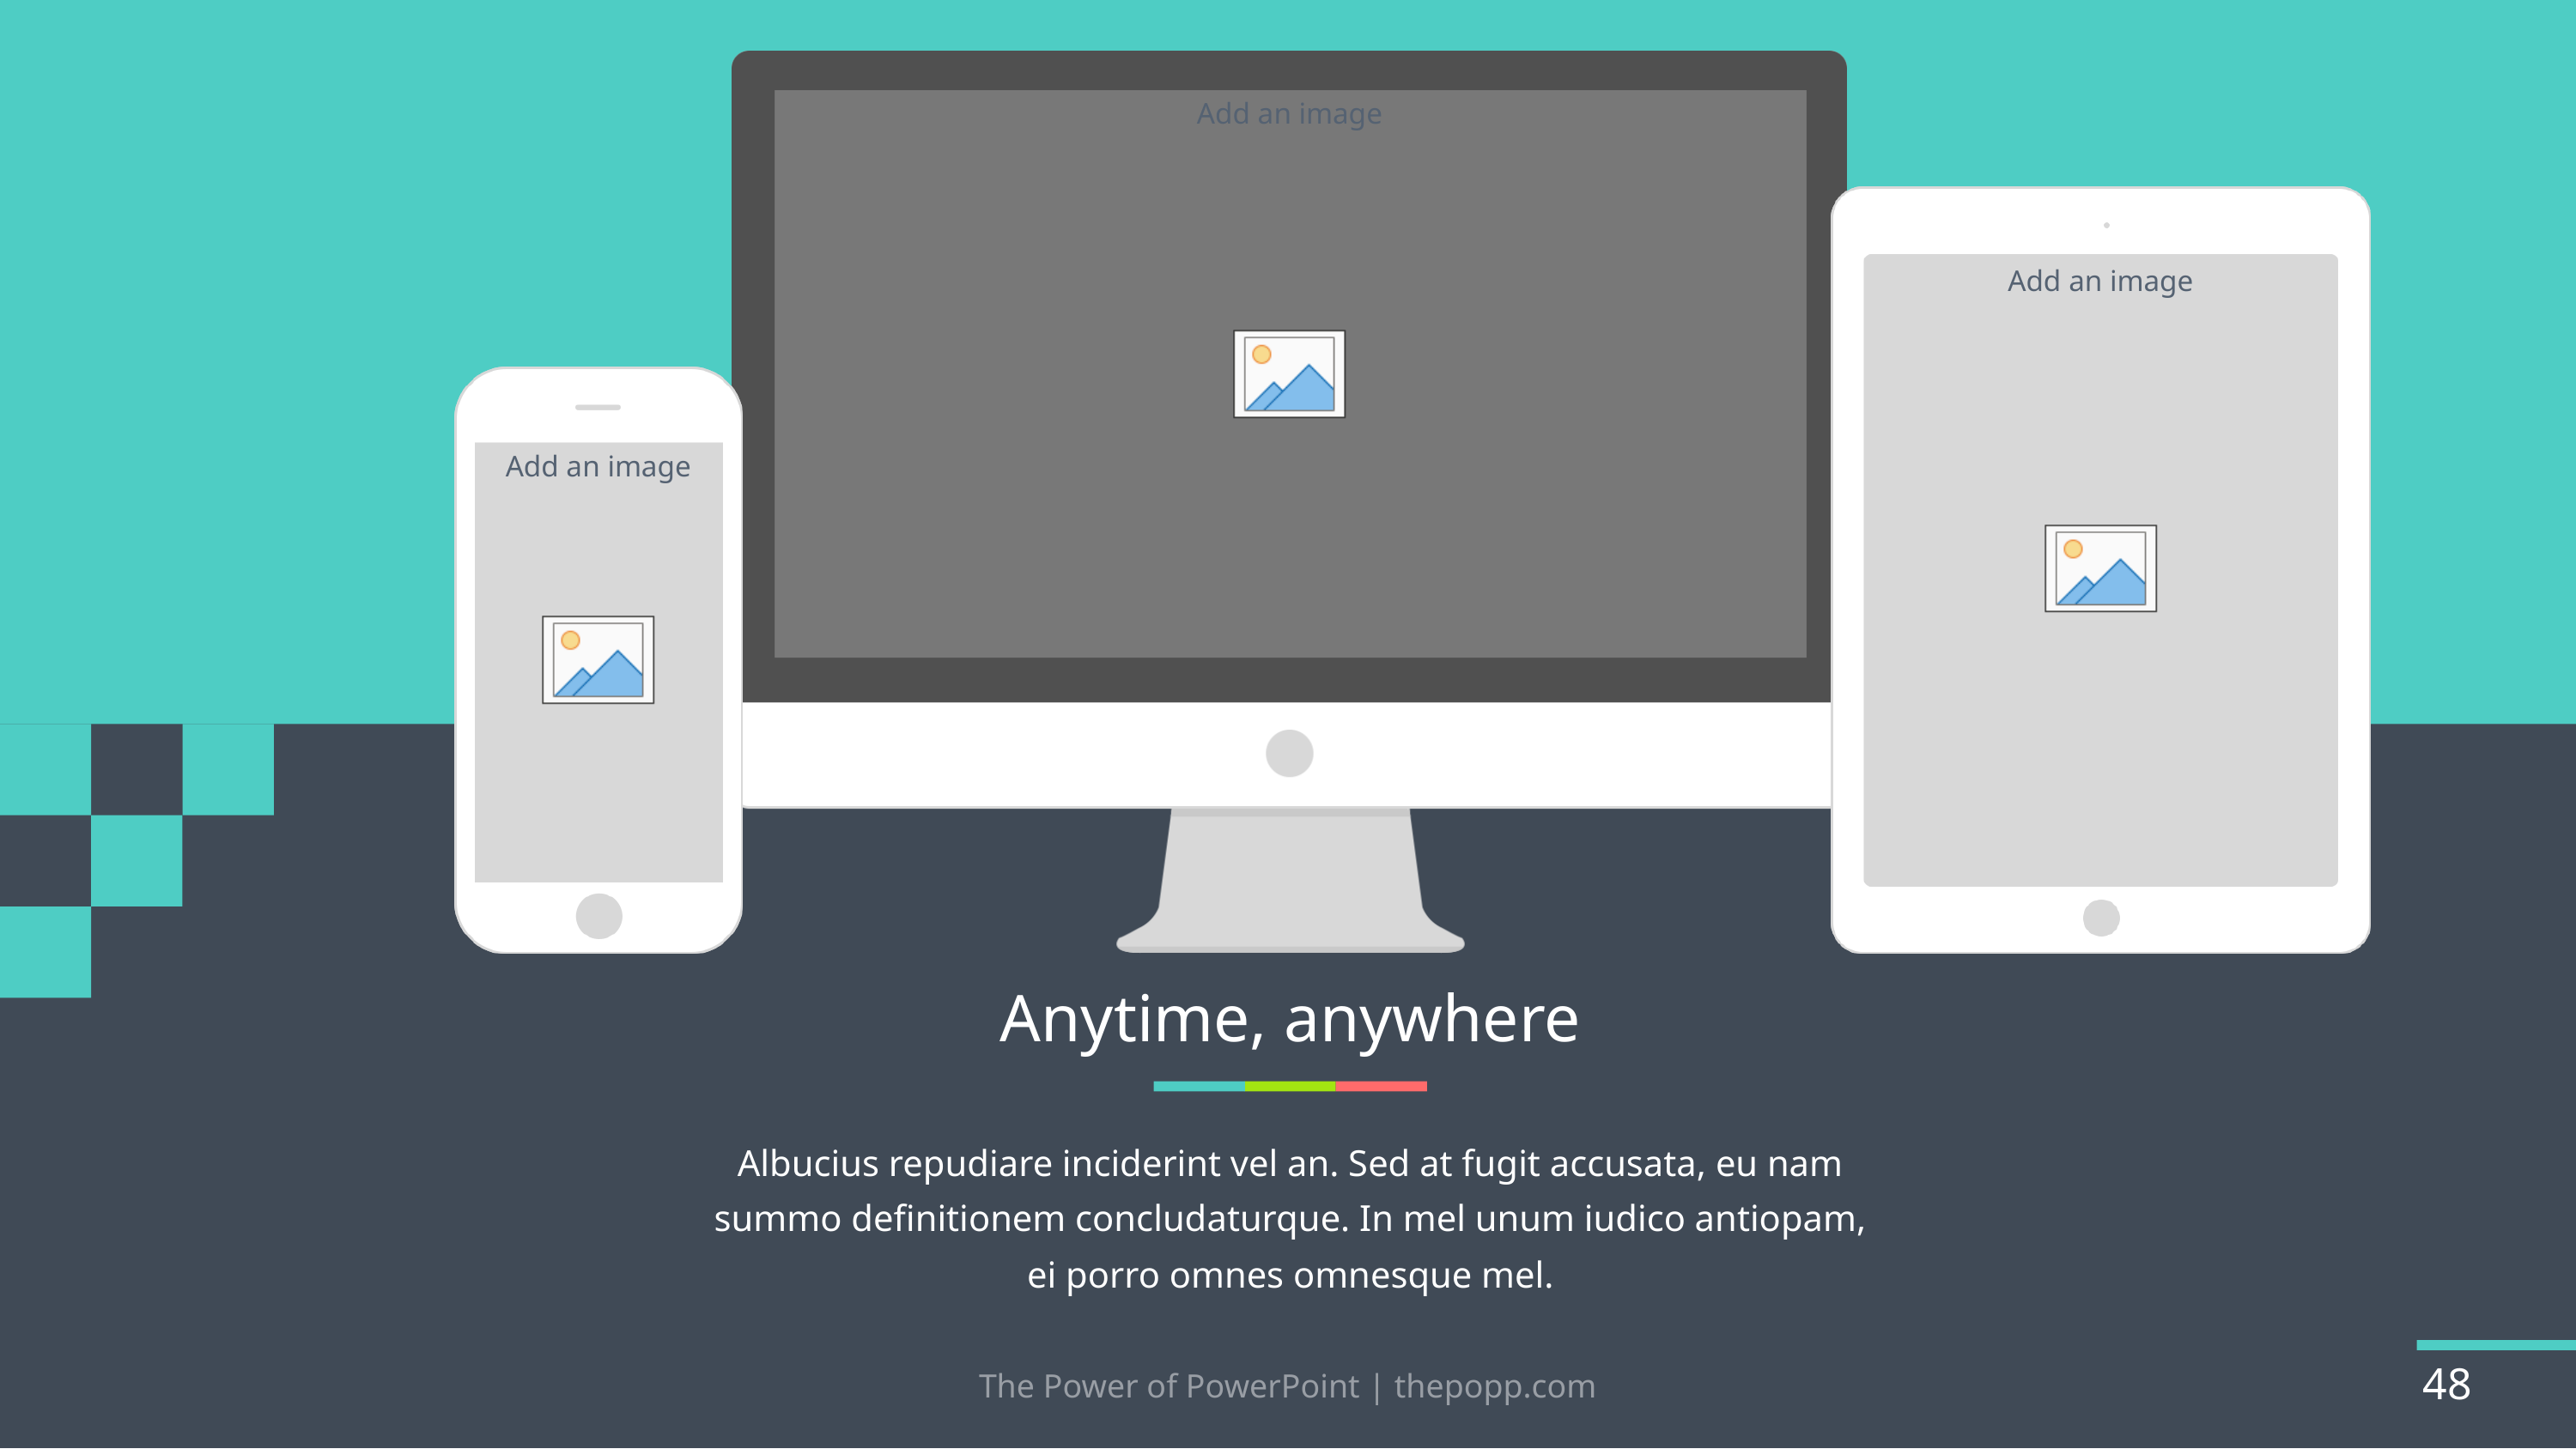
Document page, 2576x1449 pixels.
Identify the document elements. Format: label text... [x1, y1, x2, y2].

list Anytime, anywhere [688, 962, 1893, 1069]
slide_number 48 [2409, 1351, 2576, 1421]
footer The Power of PowerPoint | thepopp.com [853, 1349, 1723, 1427]
list Albucius repudiare inciderint vel an. Sed at fugit accusata, eu nam summo definitionem concludaturque. In mel unum iudico antiopam, ei porro omnes omnesque mel. [688, 1120, 1893, 1322]
picture [454, 51, 2371, 954]
